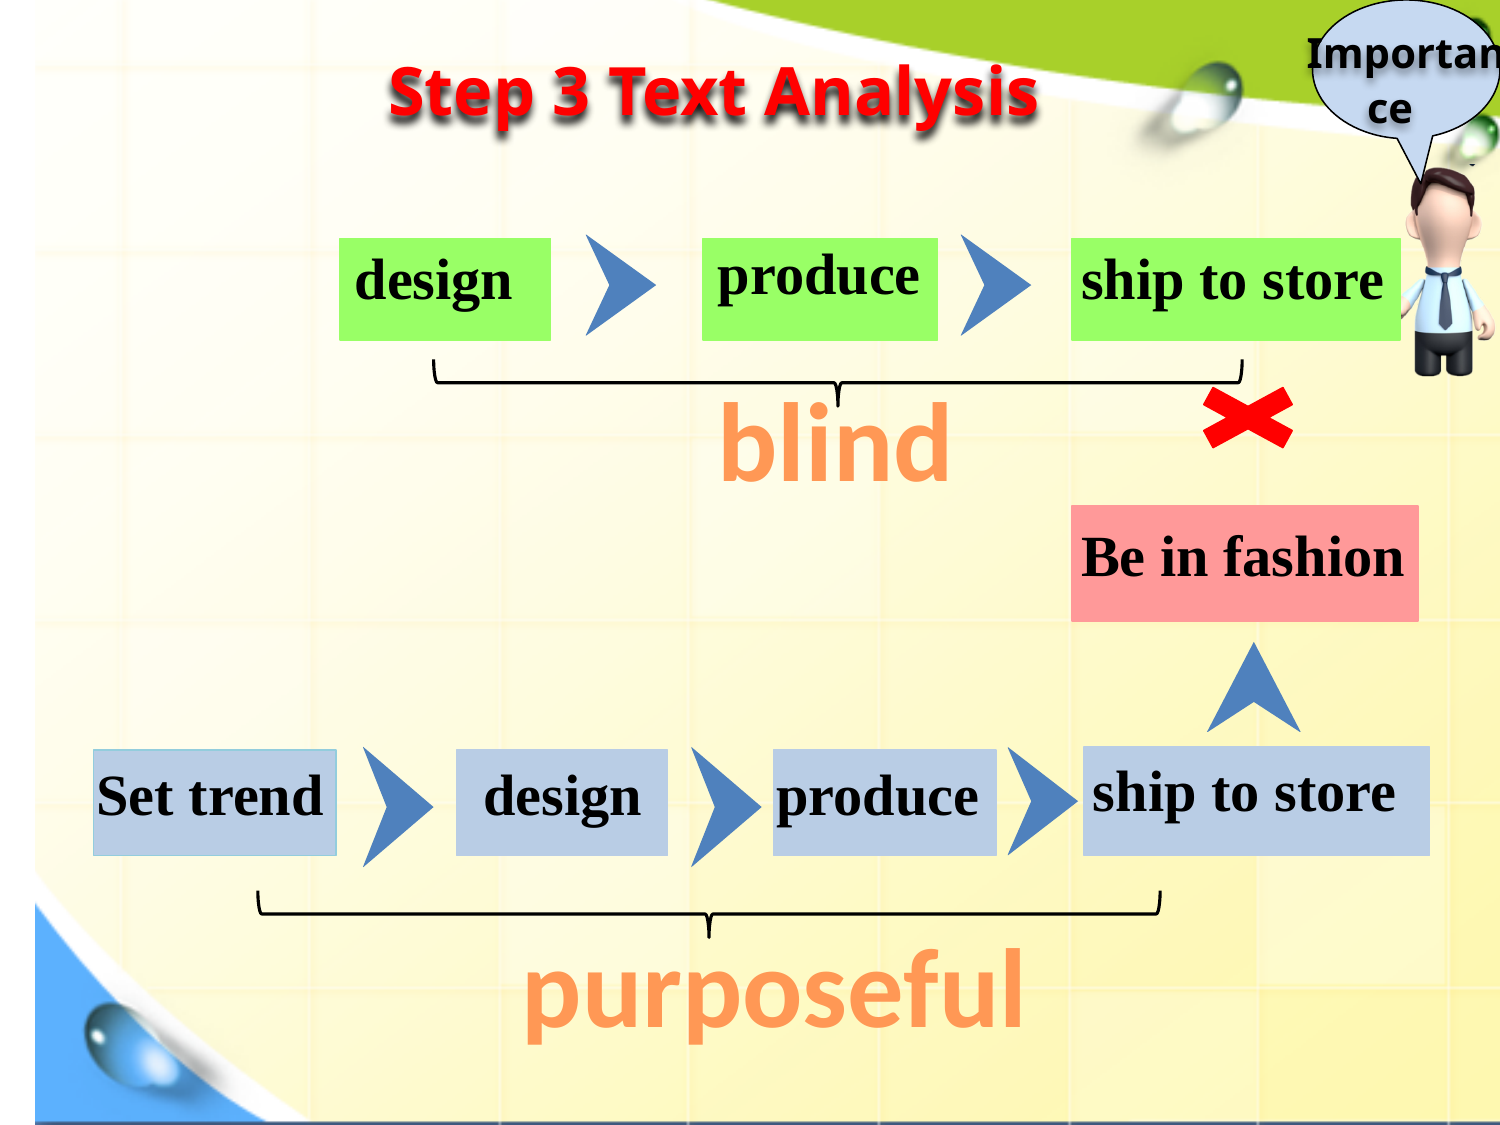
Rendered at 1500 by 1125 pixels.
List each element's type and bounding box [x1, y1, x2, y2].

text_box [363, 641, 1500, 868]
text_box [1288, 347, 1500, 383]
text_box [81, 749, 357, 856]
picture [34, 0, 1500, 1125]
text_box [339, 228, 1500, 341]
text_box [1066, 505, 1500, 622]
text_box [1288, 0, 1500, 227]
